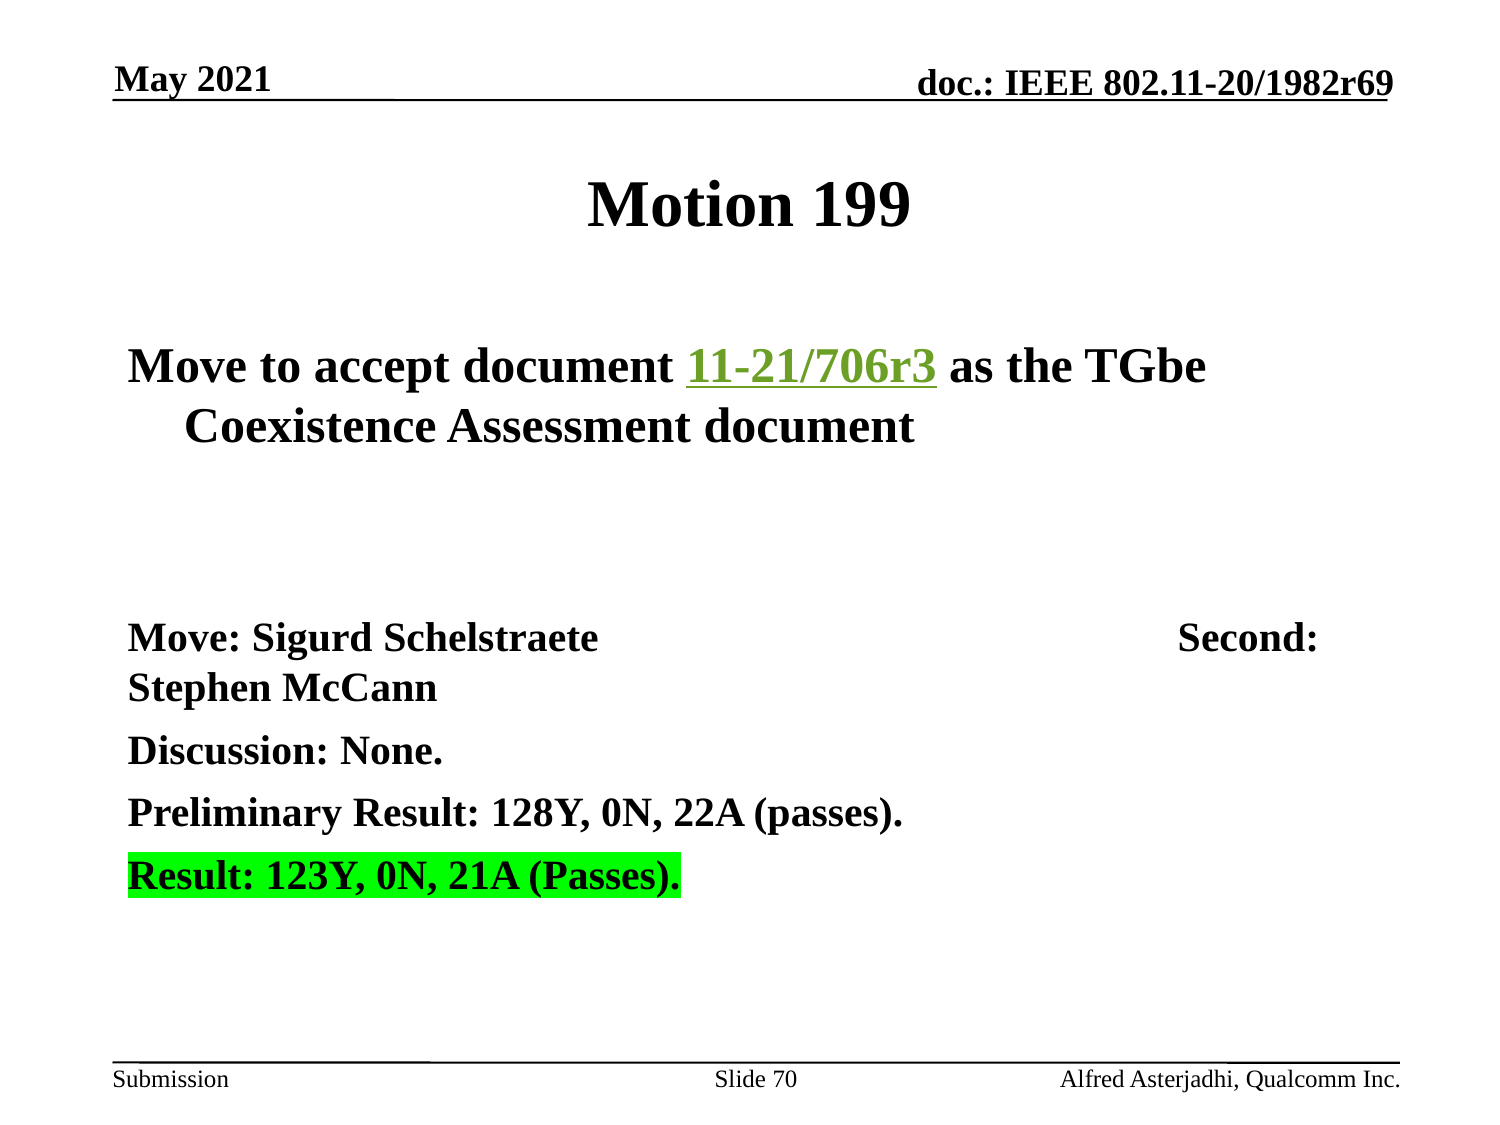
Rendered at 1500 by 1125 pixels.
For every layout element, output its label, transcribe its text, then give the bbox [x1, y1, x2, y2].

title Motion 199 [112, 112, 1388, 288]
footer Alfred Asterjadhi, Qualcomm Inc. [878, 1061, 1402, 1093]
list Move to accept document 11-21/706r3 as the TGbe Coexistence Assessment document Move: Sigurd Schelstraete Second: Stephen McCann Discussion: None. Preliminary Result: 128Y, 0N, 22A (passes). Result: 123Y, 0N, 21A (Passes). [112, 324, 1388, 1063]
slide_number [114, 54, 423, 100]
slide_number Slide 70 [712, 1061, 800, 1123]
